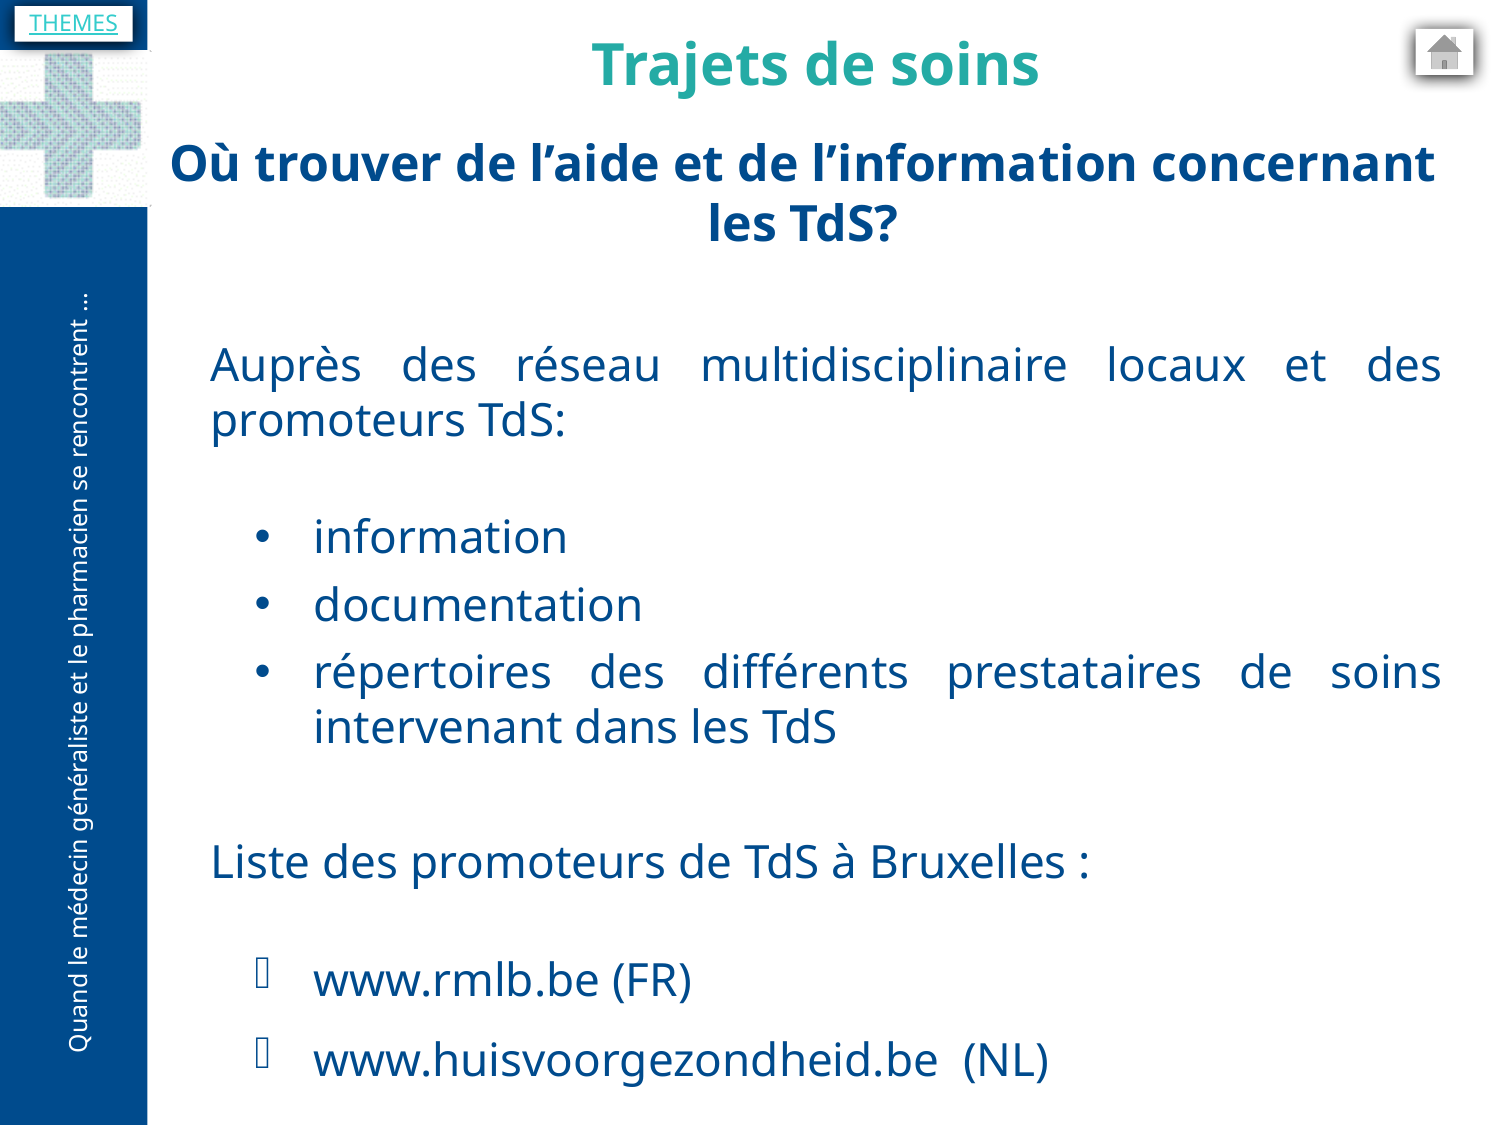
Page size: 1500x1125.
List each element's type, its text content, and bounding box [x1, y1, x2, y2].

text_box THEMES [14, 5, 134, 42]
picture [0, 50, 152, 207]
list Auprès des réseau multidisciplinaire locaux et des promoteurs TdS: information documentation répertoires des différents prestataires de soins intervenant dans les TdS Liste des promoteurs de TdS à Bruxelles : www.rmlb.be (FR) www.huisvoorgezondheid.be (NL) [195, 328, 1458, 1104]
list Trajets de soins [174, 28, 1458, 121]
text_box Où trouver de l’aide et de l’information concernant les TdS? [148, 123, 1458, 259]
text_box [1415, 28, 1474, 76]
